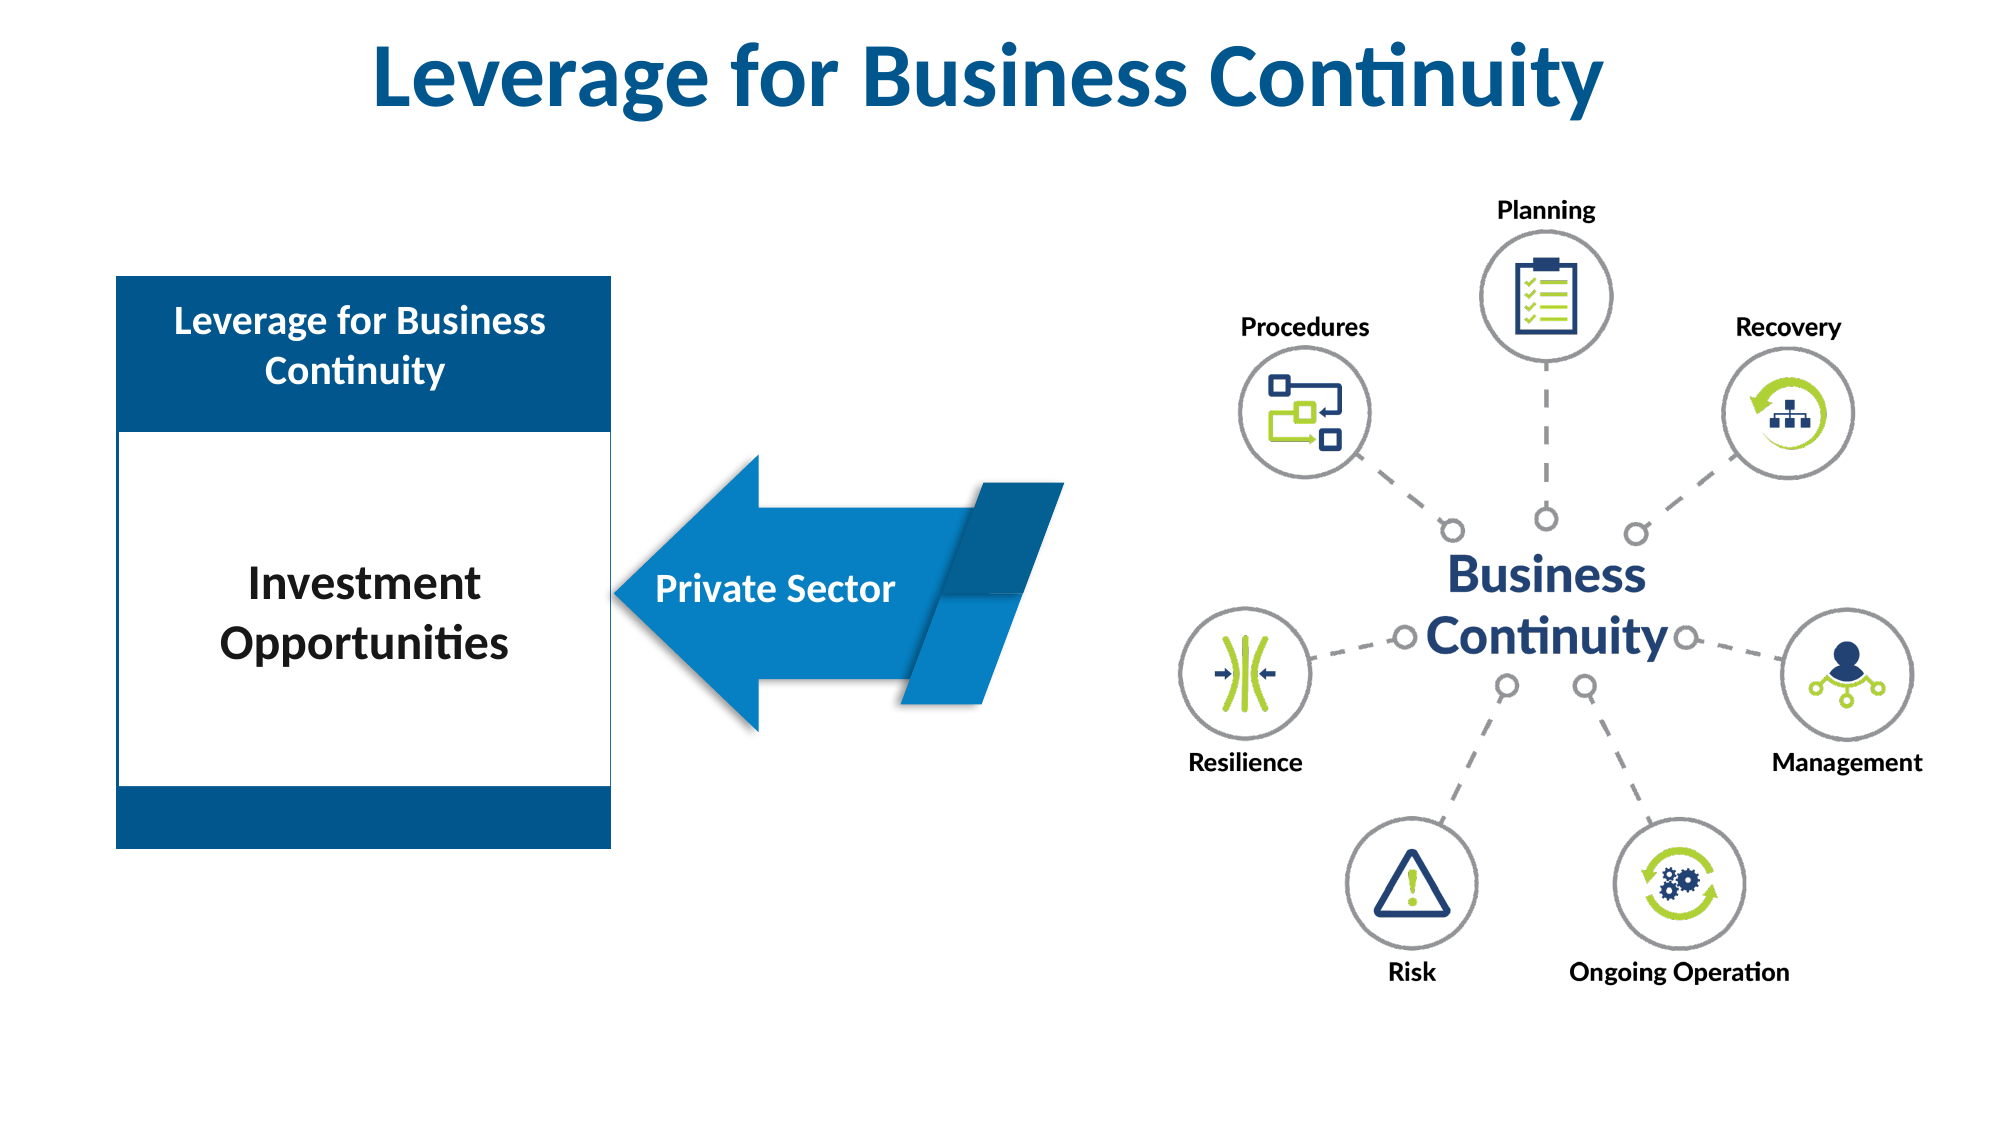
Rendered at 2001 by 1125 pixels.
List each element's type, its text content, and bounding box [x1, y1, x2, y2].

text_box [613, 454, 1065, 733]
picture [1141, 188, 1951, 999]
title Leverage for Business Continuity [0, 1, 2000, 134]
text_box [113, 276, 611, 848]
